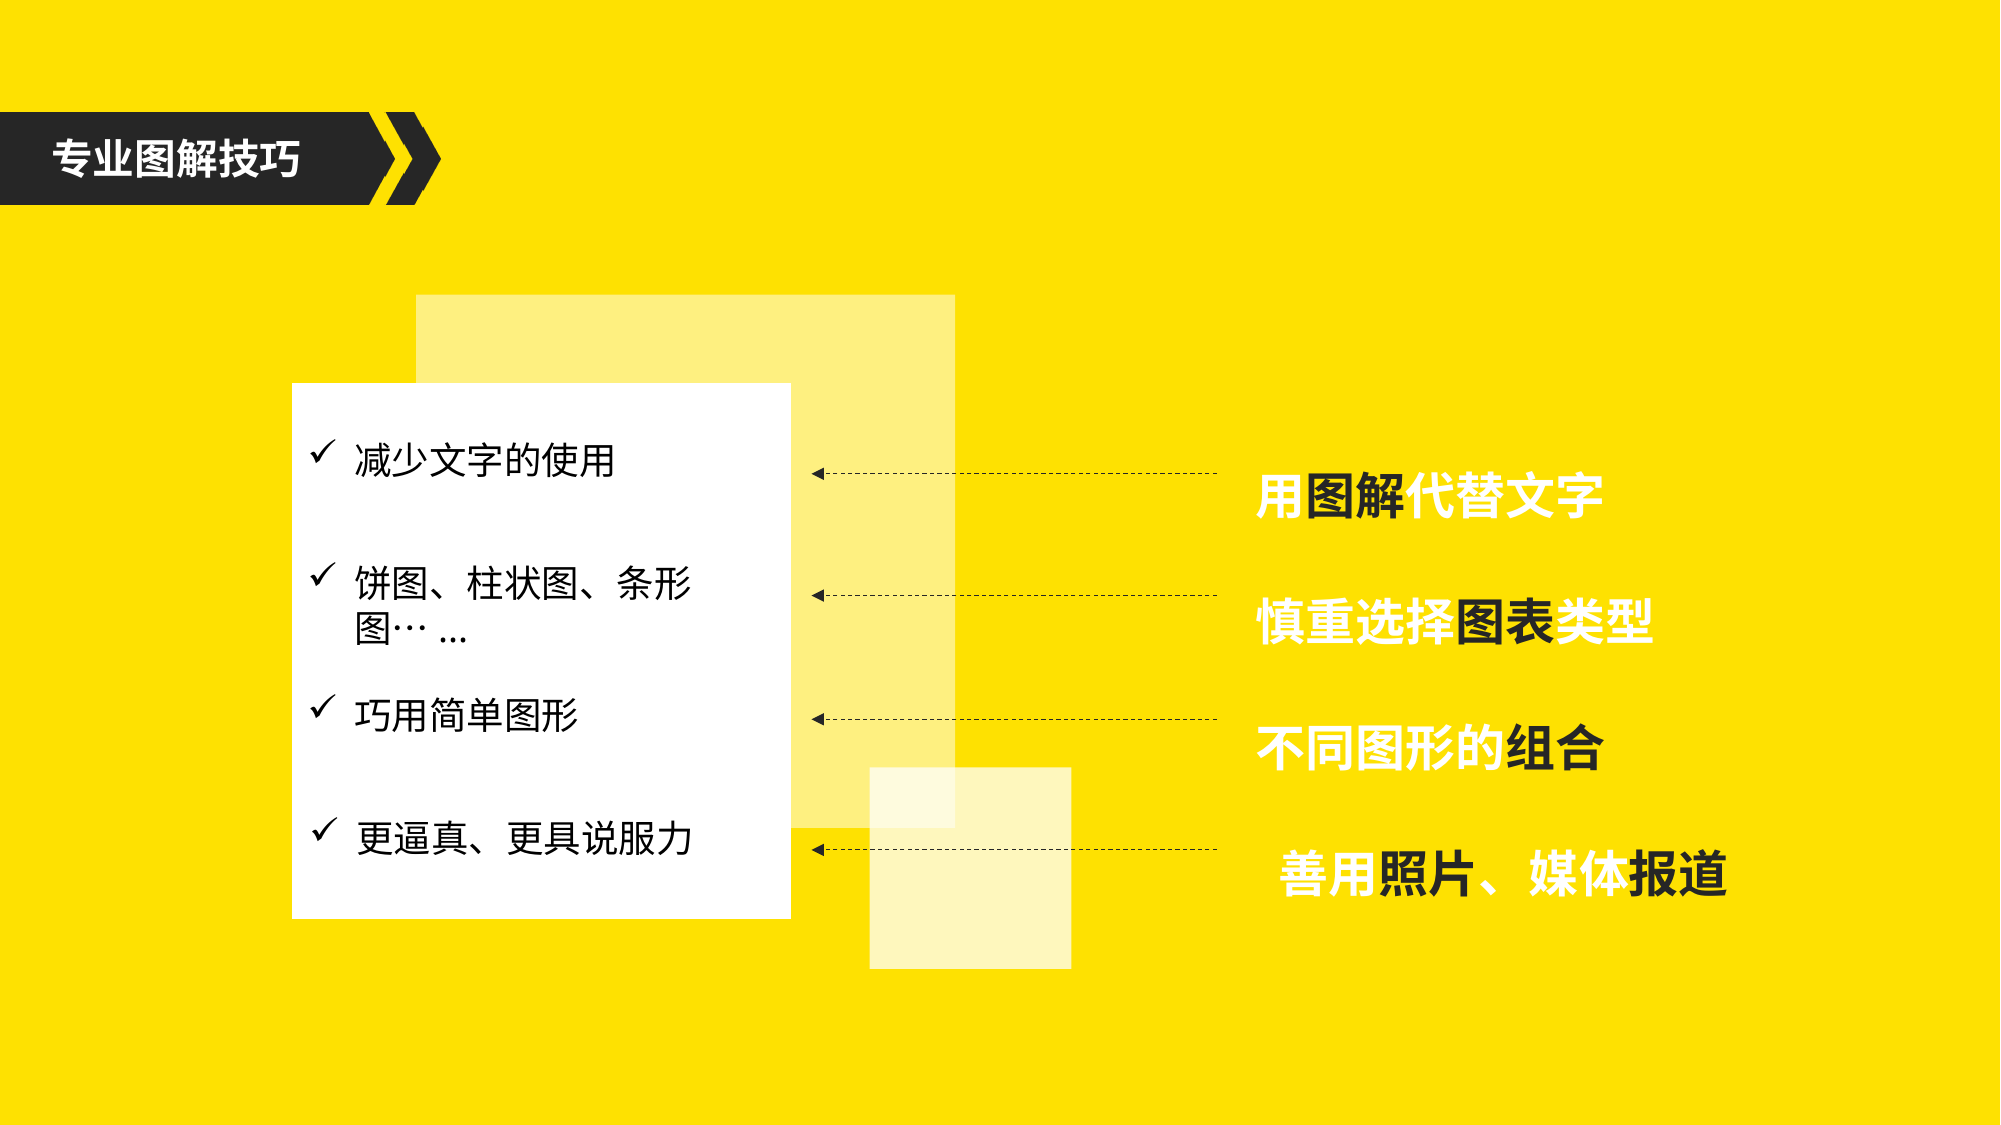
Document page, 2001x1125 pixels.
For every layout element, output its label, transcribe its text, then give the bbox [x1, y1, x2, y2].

text_box 用图解代替文字 慎重选择图表类型 不同图形的组合 善用照片、媒体报道 [1240, 391, 1916, 999]
text_box [292, 869, 791, 919]
text_box [415, 294, 956, 473]
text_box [292, 429, 838, 869]
text_box [869, 850, 1072, 970]
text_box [811, 473, 1217, 850]
text_box [292, 383, 791, 429]
picture [0, 112, 443, 205]
